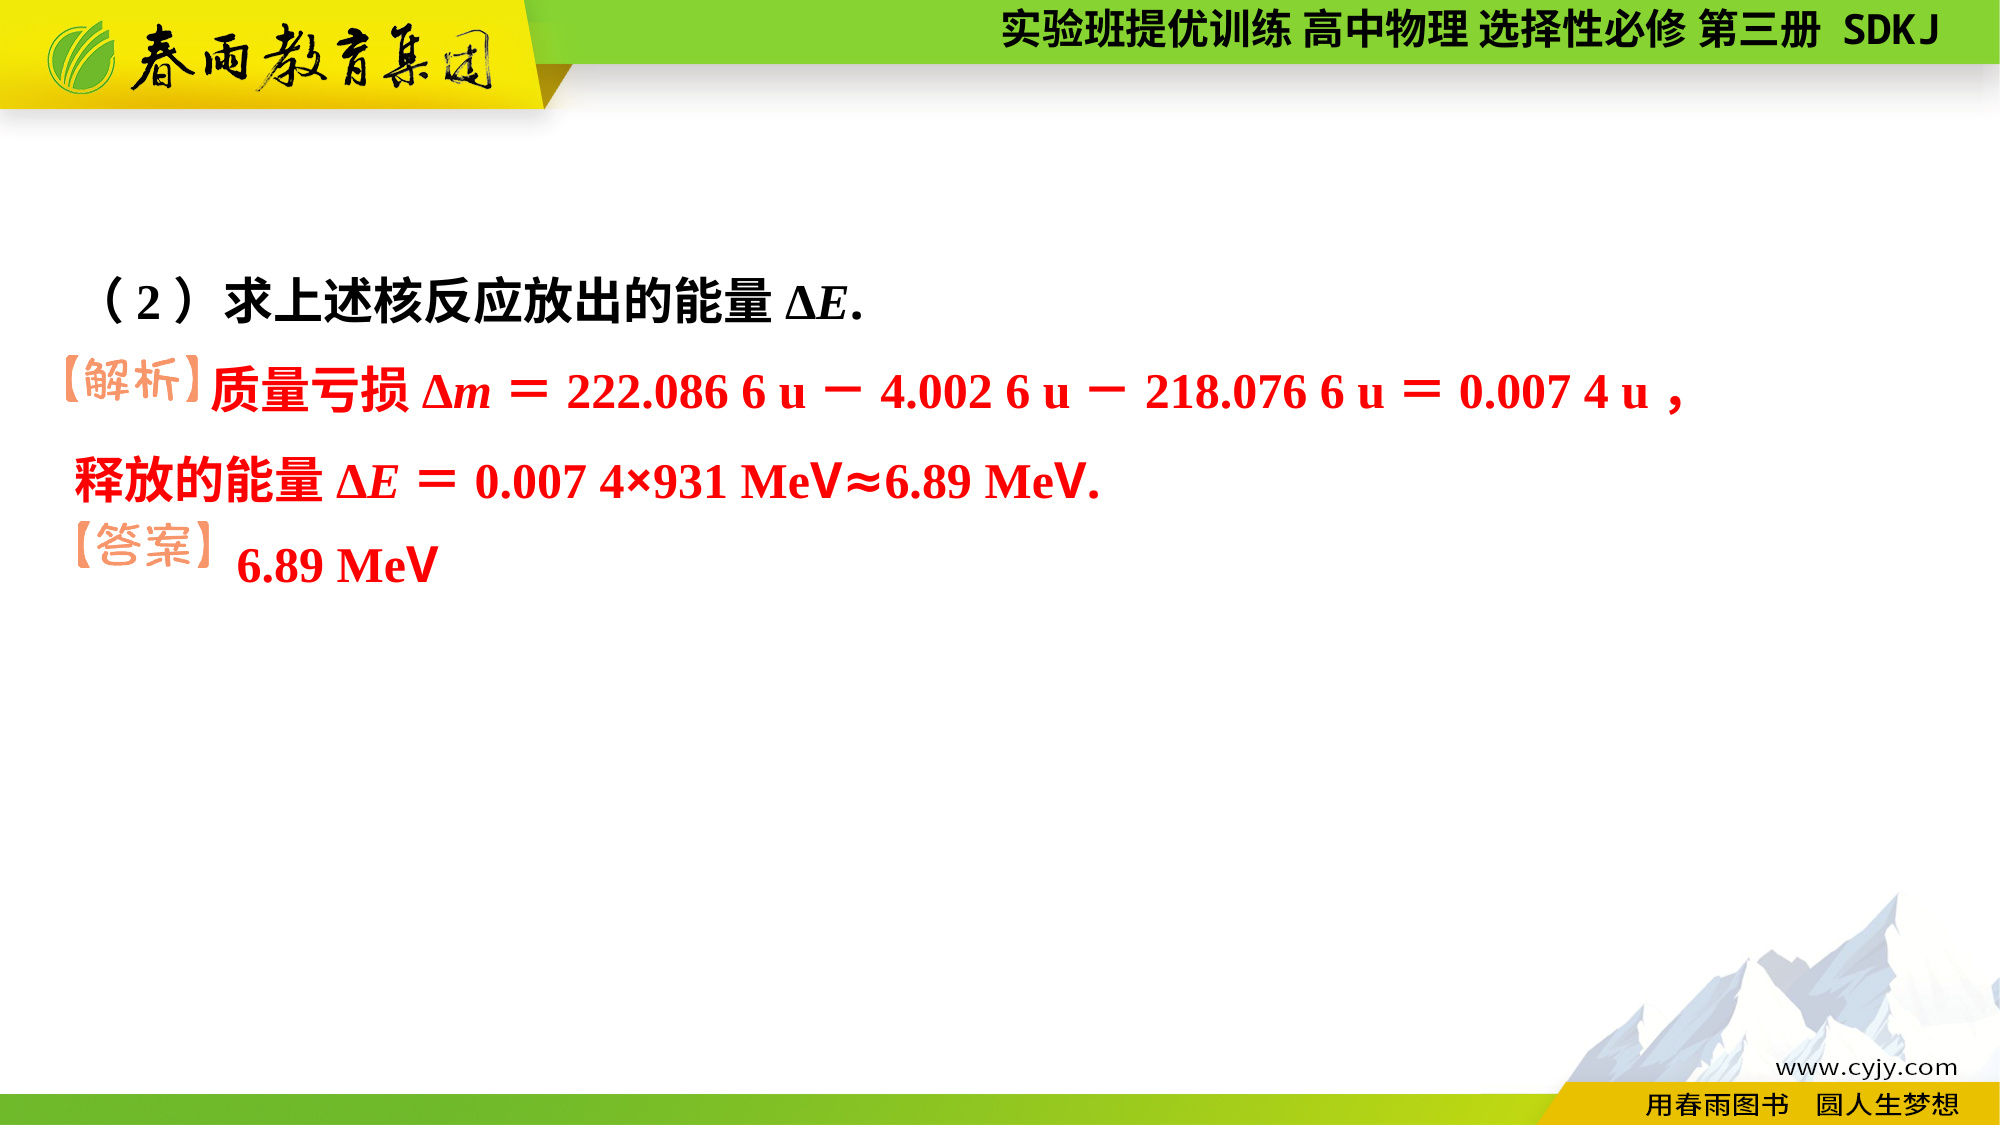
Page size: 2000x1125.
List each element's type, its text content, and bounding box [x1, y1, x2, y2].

picture [0, 0, 2000, 1125]
text_box 质量亏损Δm＝222.086 6 u－4.002 6 u－218.076 6 u＝0.007 4 u， 释放的能量ΔE＝0.007 4×931 MeV≈6.89 MeV. [59, 321, 1944, 494]
text_box 6.89 MeV [59, 494, 1944, 600]
list （2）求上述核反应放出的能量ΔE. [59, 231, 1944, 321]
